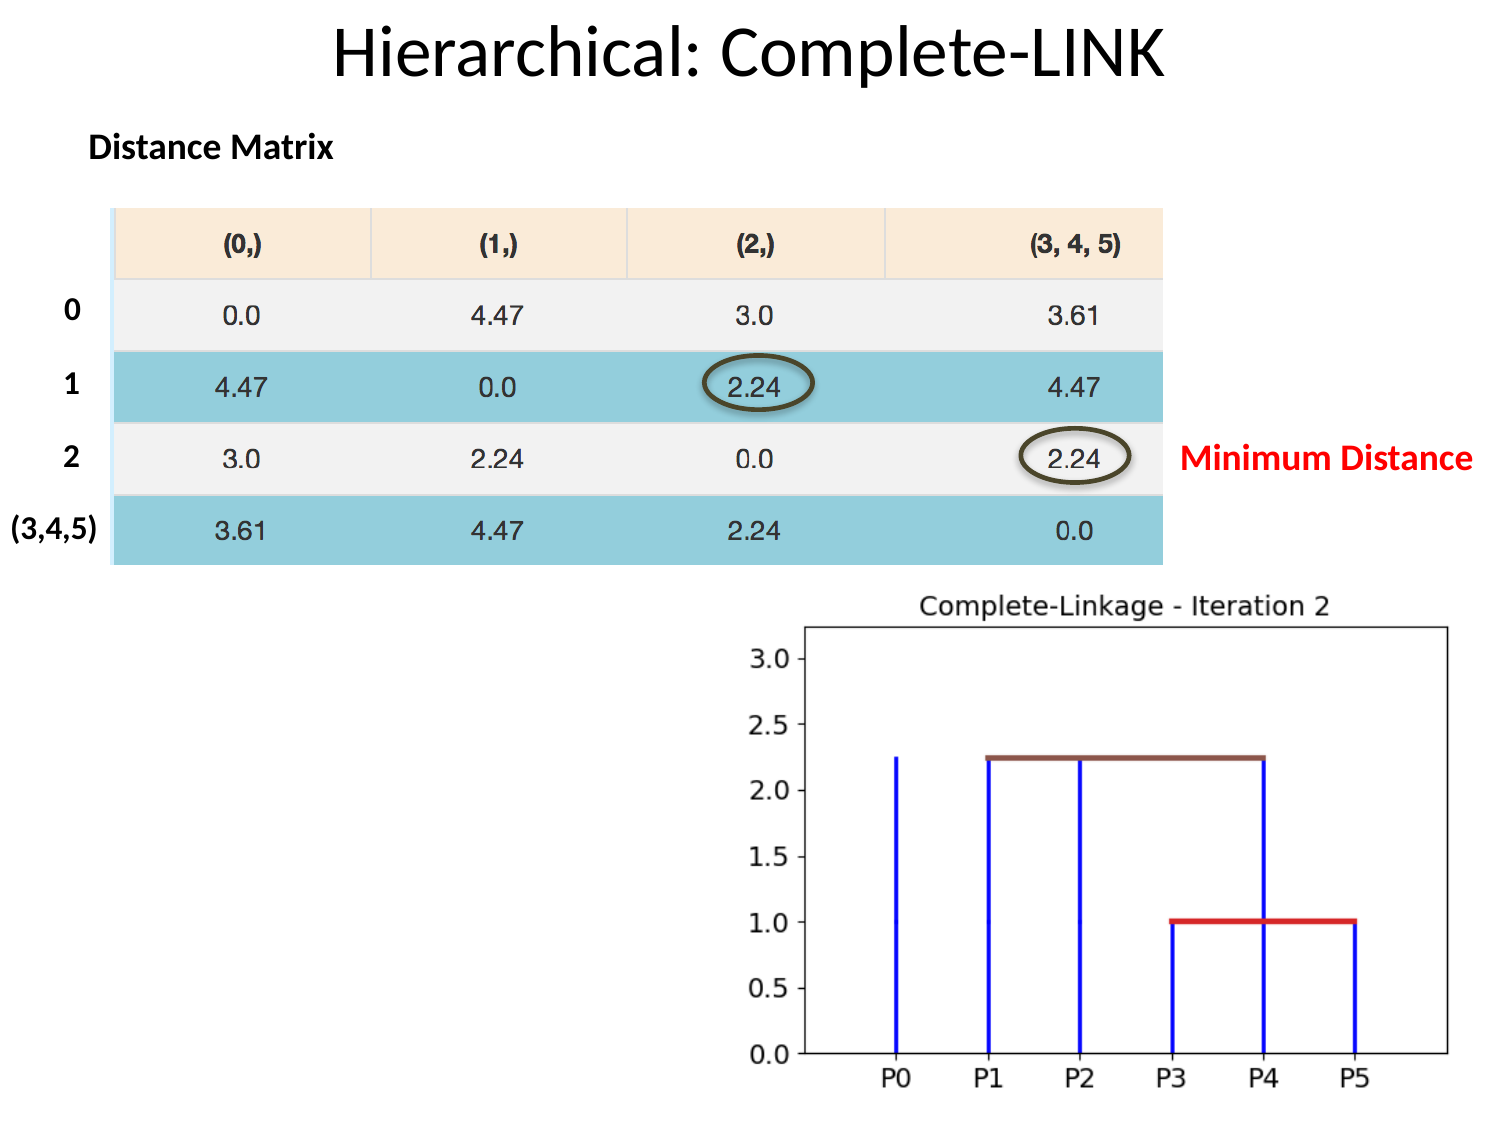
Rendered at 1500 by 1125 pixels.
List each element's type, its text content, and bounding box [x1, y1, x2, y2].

text_box 1 [48, 354, 105, 409]
text_box 2 [48, 427, 105, 482]
text_box Distance Matrix [73, 114, 469, 175]
picture [110, 208, 1163, 566]
text_box 0 [49, 279, 105, 335]
title Hierarchical: Complete-LINK [75, 0, 1425, 99]
text_box (3,4,5) [0, 499, 105, 554]
picture [734, 581, 1465, 1107]
text_box Minimum Distance [1166, 425, 1489, 486]
